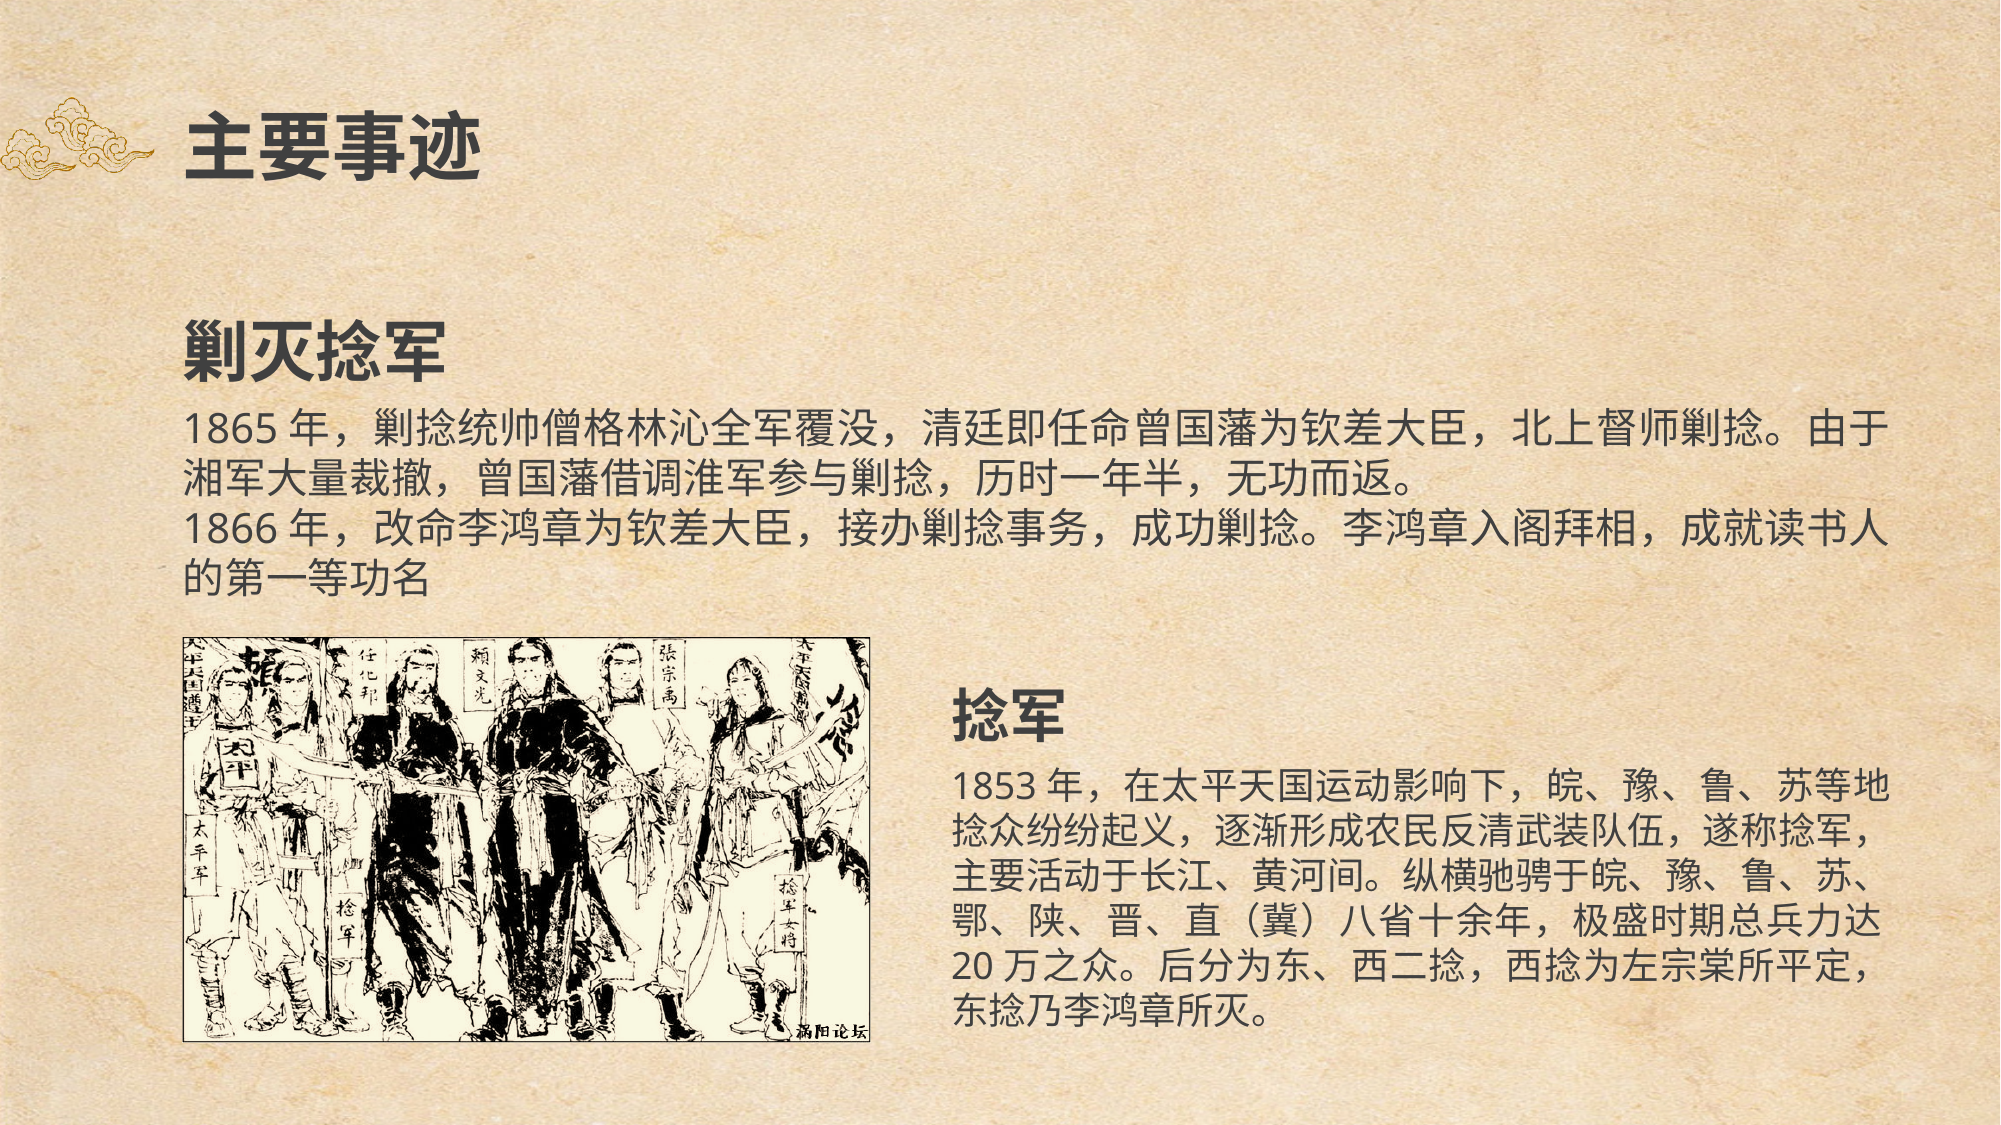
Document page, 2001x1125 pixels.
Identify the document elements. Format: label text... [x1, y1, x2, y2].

text_box 主要事迹 [167, 91, 1374, 197]
text_box 捻军 1853年，在太平天国运动影响下，皖、豫、鲁、苏等地捻众纷纷起义，逐渐形成农民反清武装队伍，遂称捻军，主要活动于长江、黄河间。纵横驰骋于皖、豫、鲁、苏、鄂、陕、晋、直（冀）八省十余年，极盛时期总兵力达20万之众。后分为东、西二捻，西捻为左宗棠所平定，东捻乃李鸿章所灭。 [936, 671, 1906, 1040]
text_box 剿灭捻军 1865年，剿捻统帅僧格林沁全军覆没，清廷即任命曾国藩为钦差大臣，北上督师剿捻。由于湘军大量裁撤，曾国藩借调淮军参与剿捻，历时一年半，无功而返。 1866年，改命李鸿章为钦差大臣，接办剿捻事务，成功剿捻。李鸿章入阁拜相，成就读书人的第一等功名 [167, 302, 1906, 610]
picture [0, 0, 2001, 1125]
